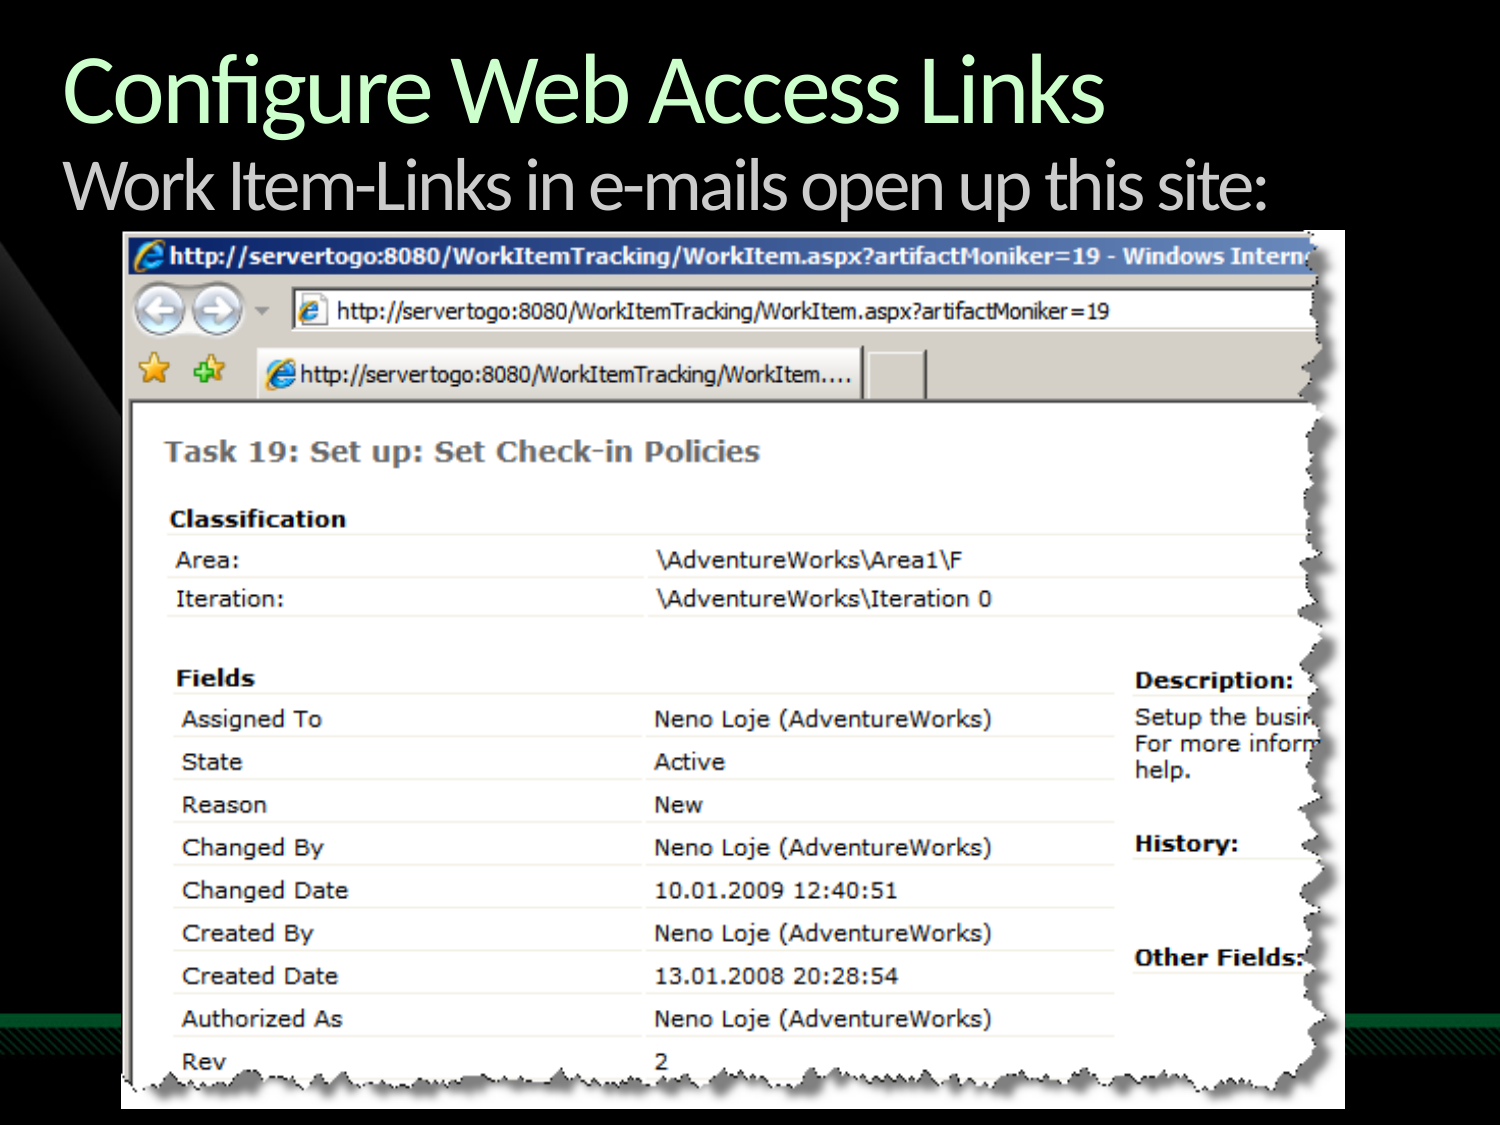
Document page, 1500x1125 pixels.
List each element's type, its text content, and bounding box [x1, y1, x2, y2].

title Configure Web Access Links Work Item-Links in e-mails open up this site: [62, 37, 1438, 229]
picture [0, 0, 1500, 1125]
